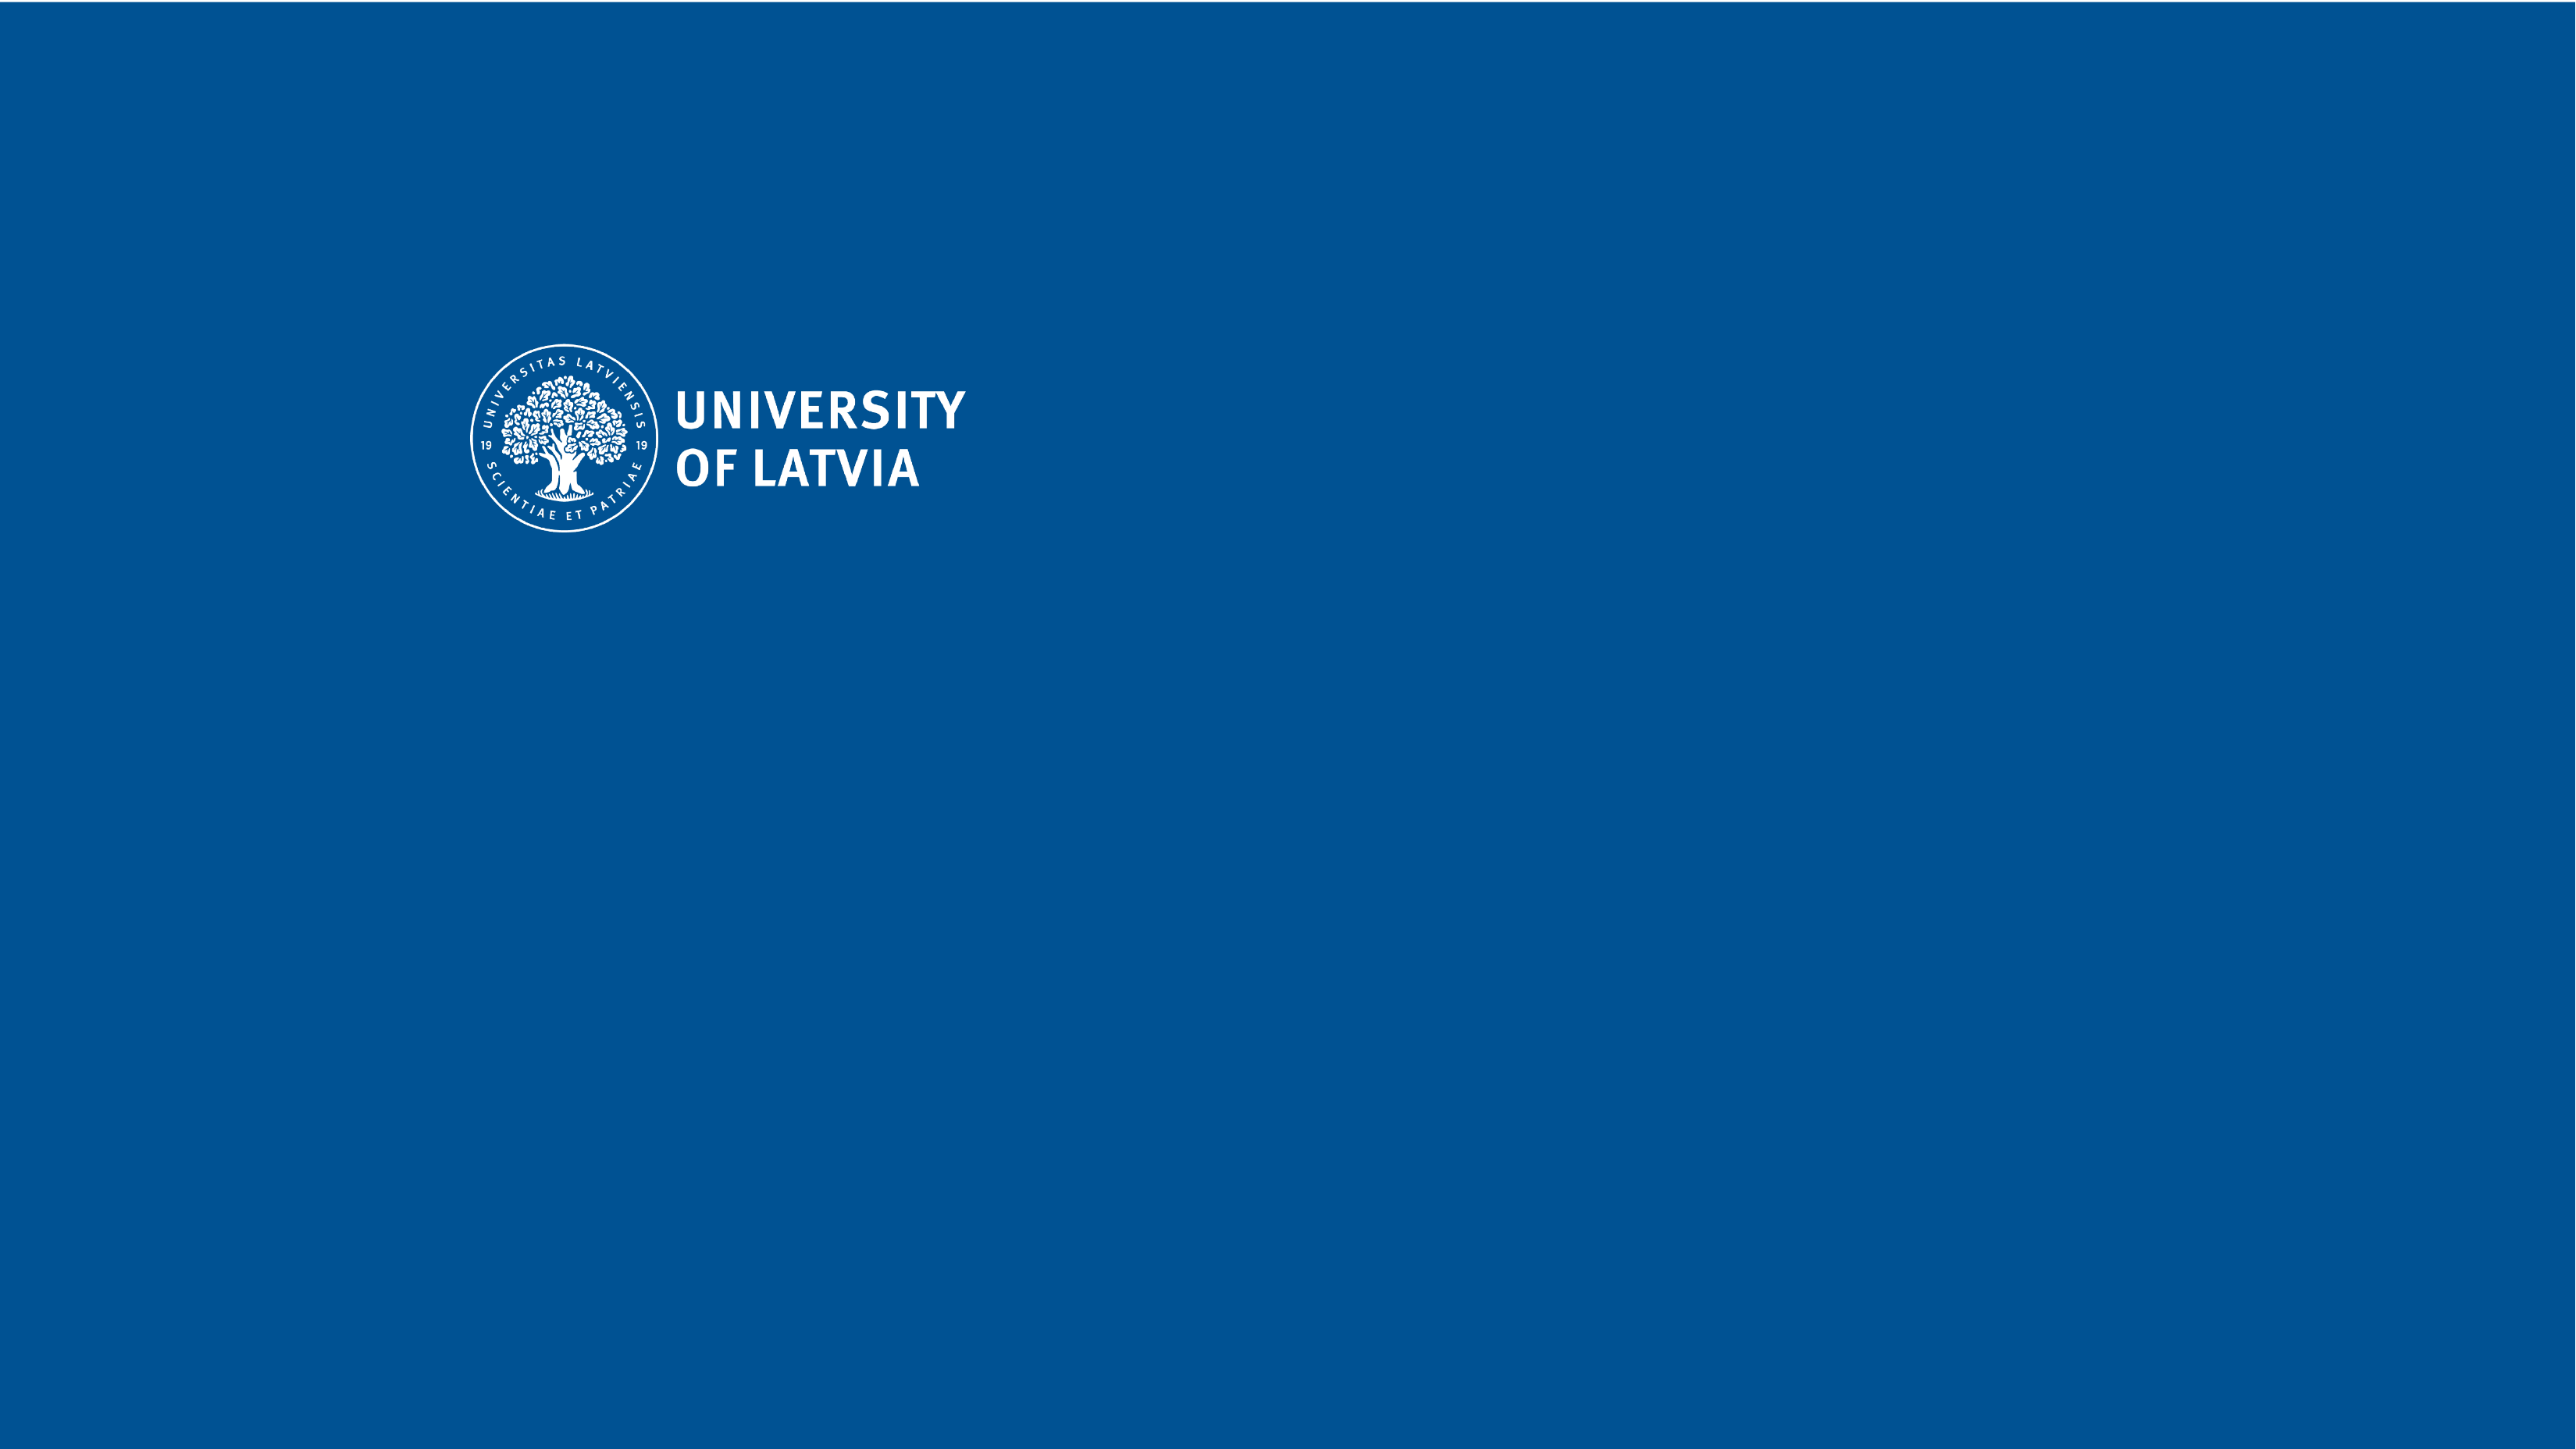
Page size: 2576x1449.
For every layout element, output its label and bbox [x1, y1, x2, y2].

picture [470, 344, 966, 532]
